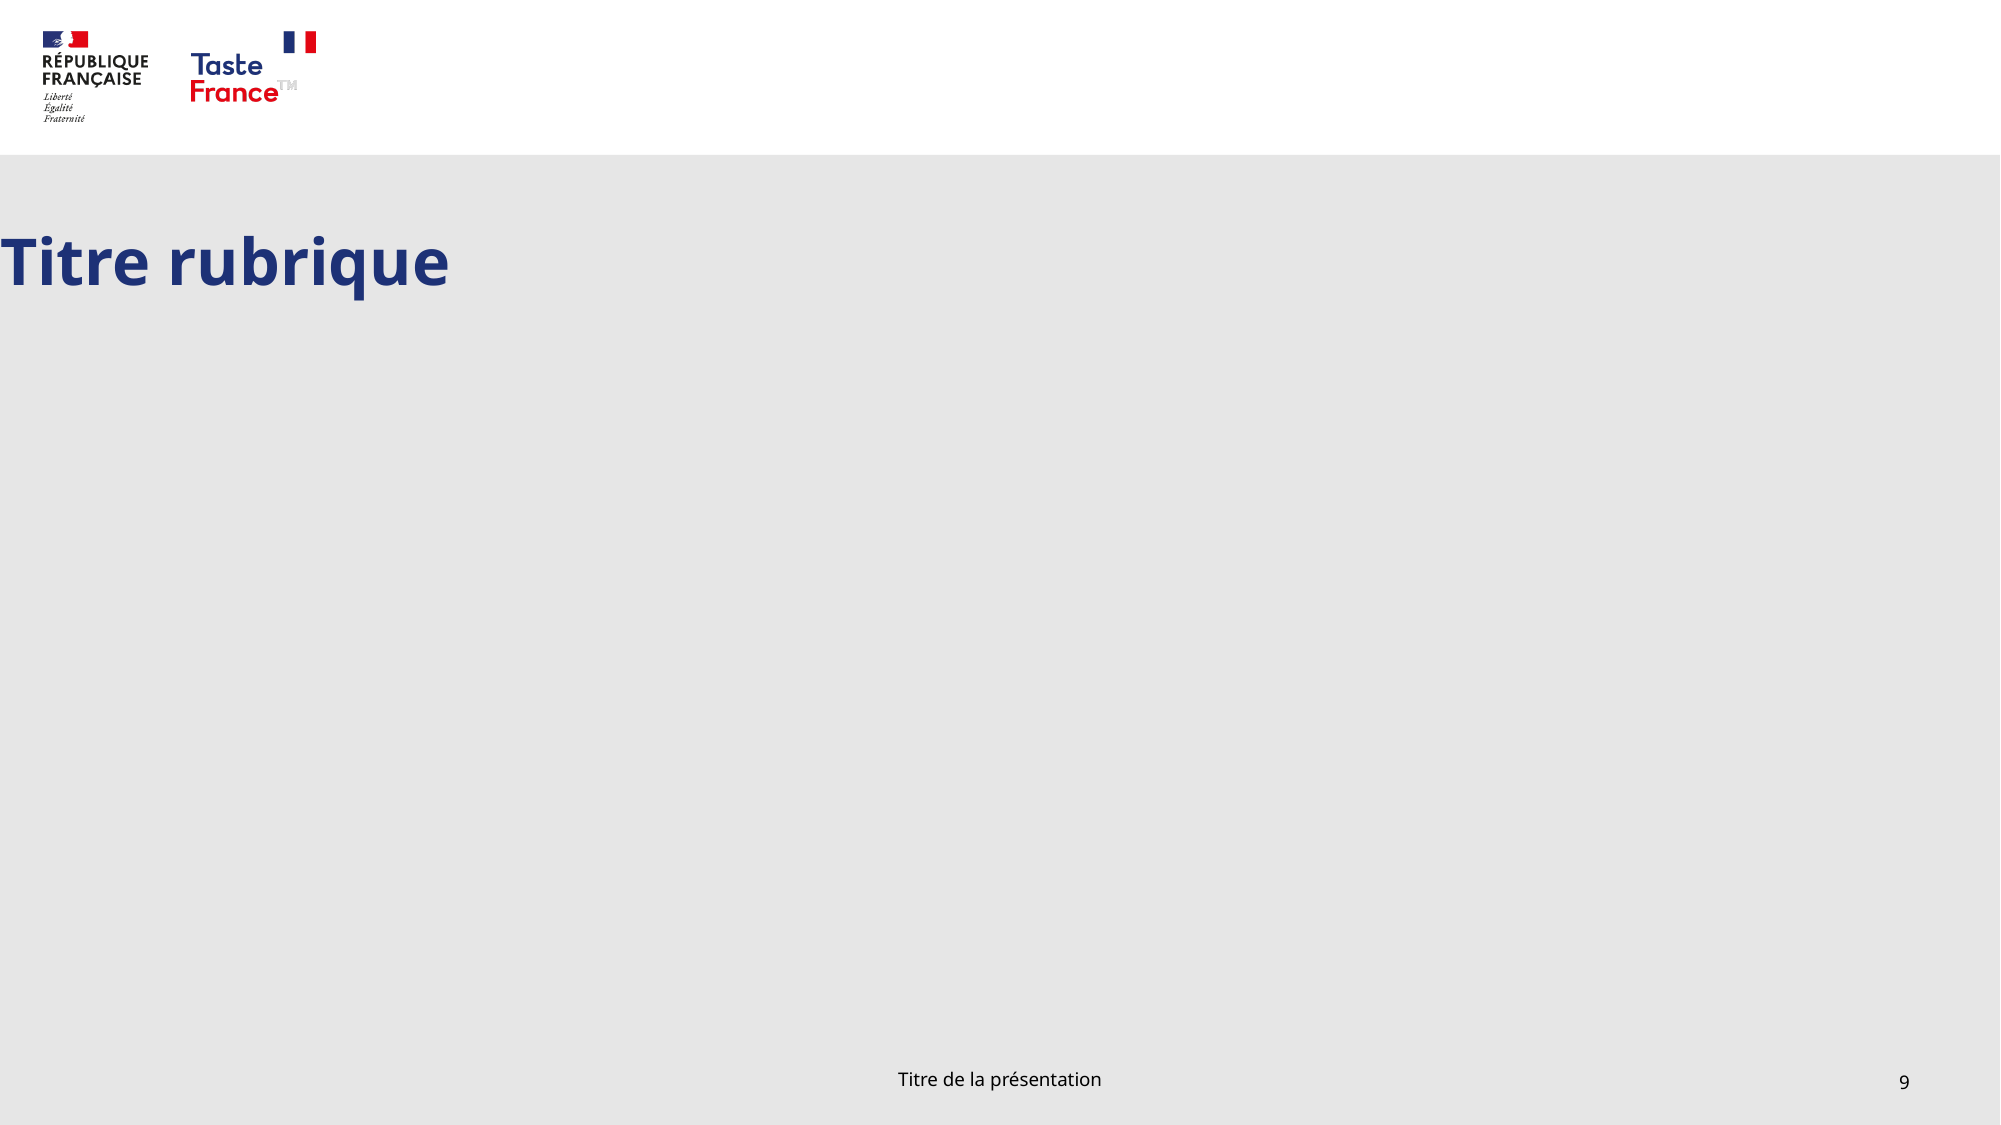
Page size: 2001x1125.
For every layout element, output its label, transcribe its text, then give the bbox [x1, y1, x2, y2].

title Titre rubrique [0, 229, 1810, 301]
picture [191, 31, 316, 102]
slide_number 9 [1809, 1042, 2000, 1125]
picture [43, 31, 148, 122]
footer Titre de la présentation [190, 1042, 1809, 1125]
